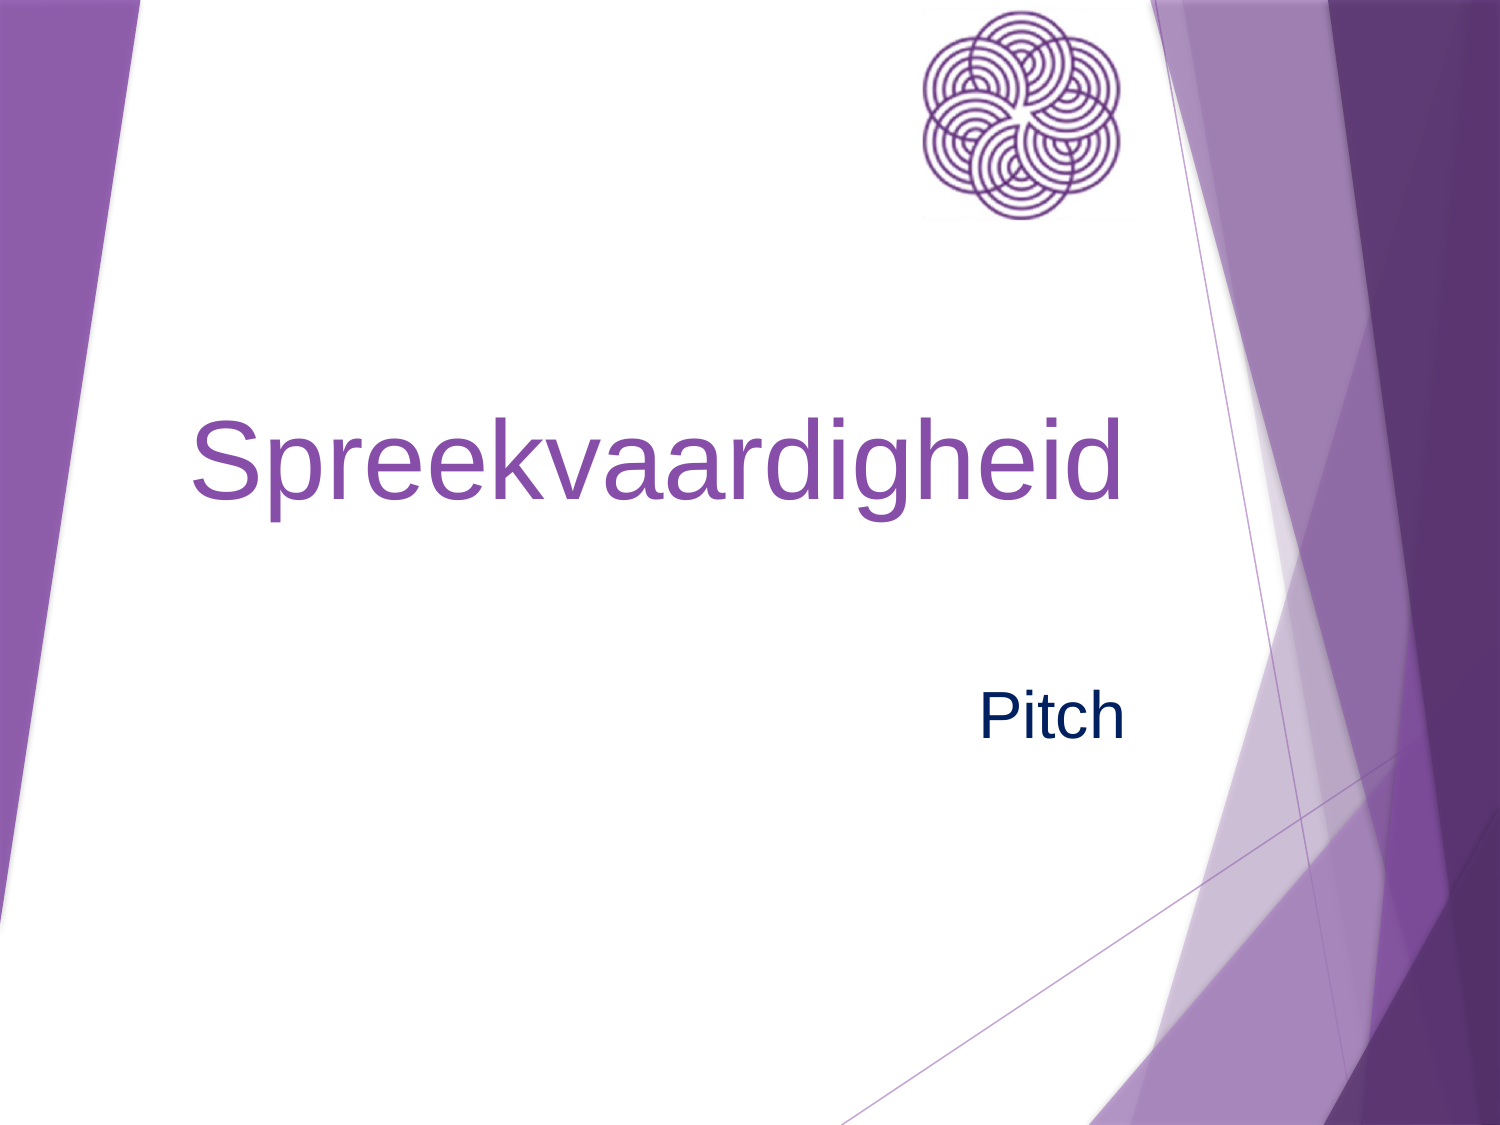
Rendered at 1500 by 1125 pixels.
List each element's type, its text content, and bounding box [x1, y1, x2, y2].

picture [903, 0, 1140, 226]
title Spreekvaardigheid [76, 394, 1142, 665]
subtitle Pitch [185, 664, 1142, 845]
